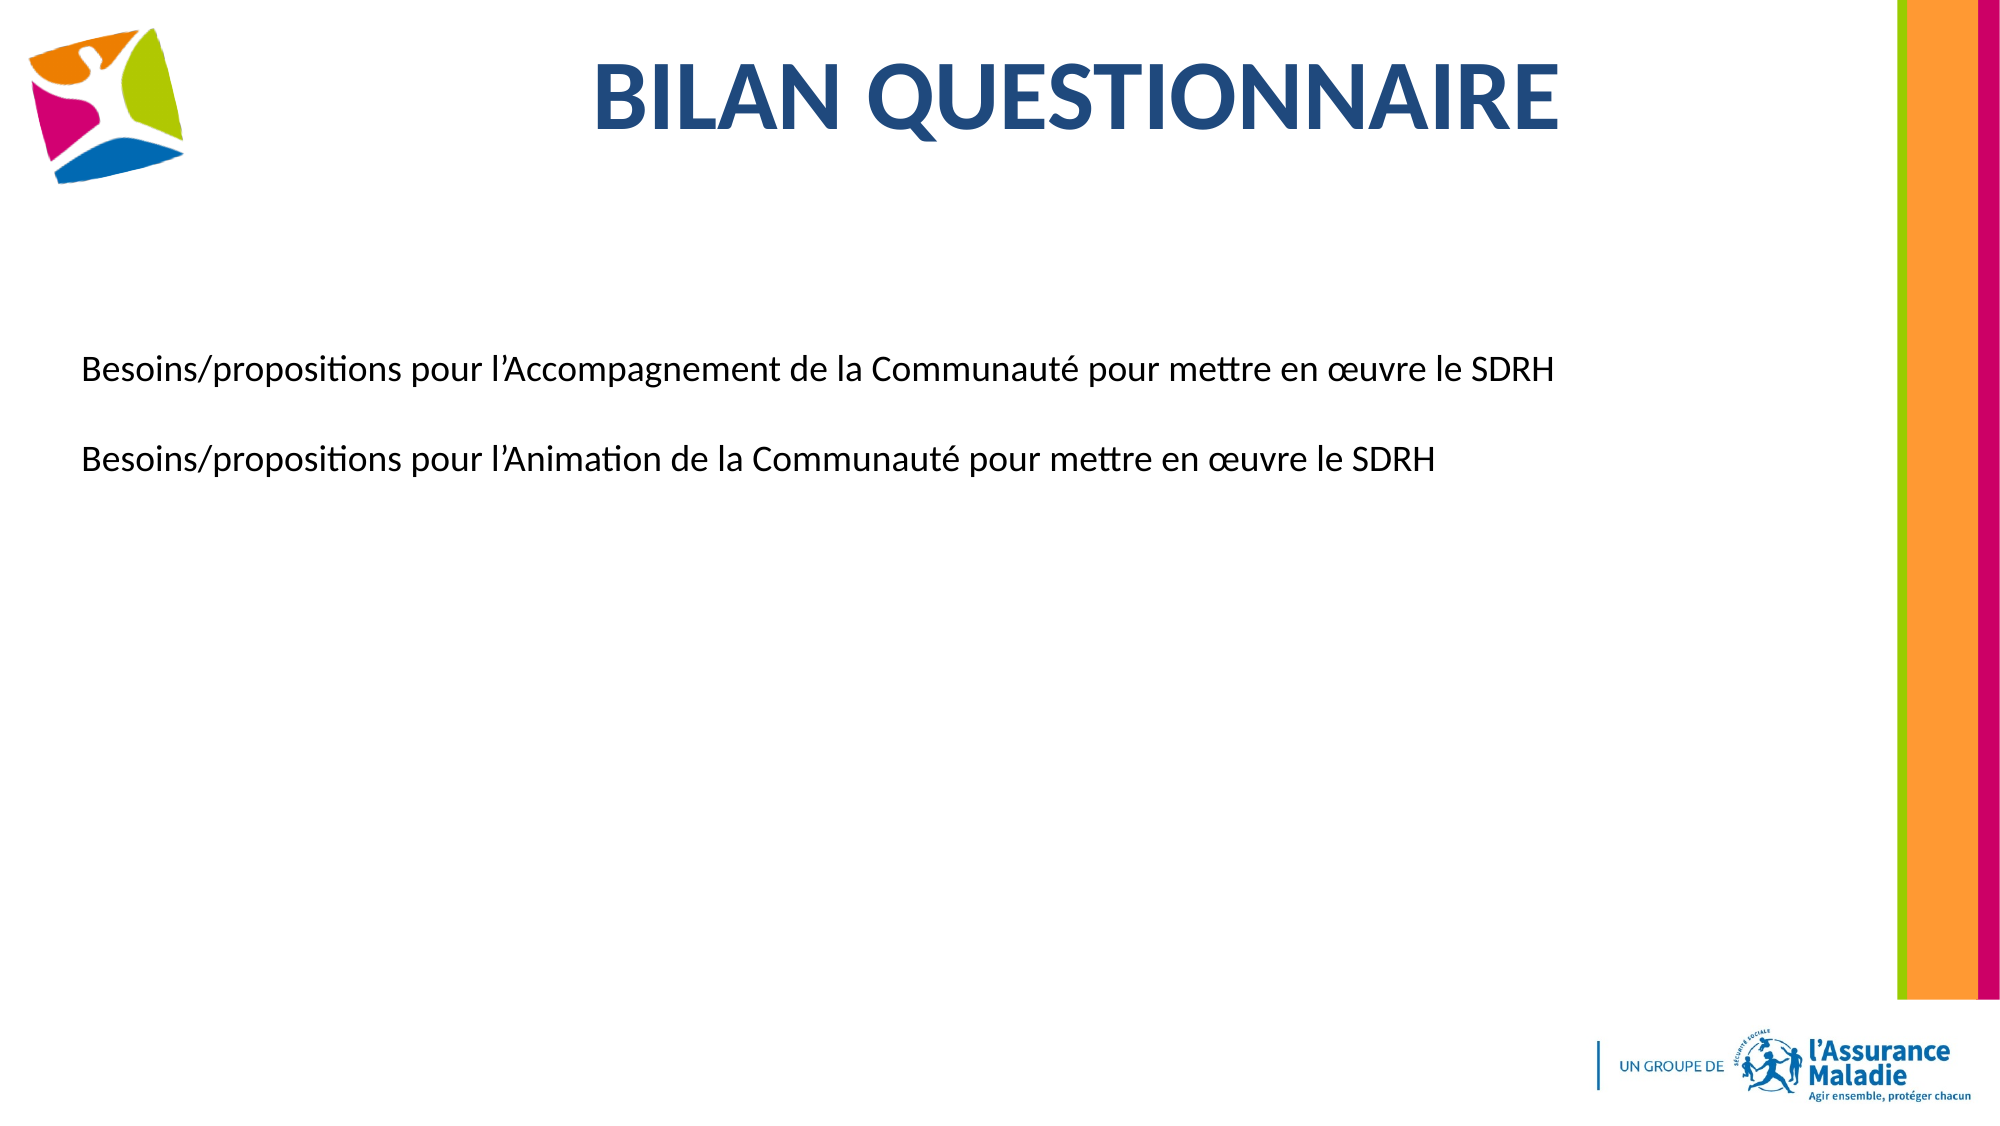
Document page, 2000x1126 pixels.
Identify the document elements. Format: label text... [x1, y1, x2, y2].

picture [24, 24, 188, 188]
title Bilan questionnaire [288, 30, 1866, 150]
picture [1564, 1014, 1998, 1126]
text_box Besoins/propositions pour l’Accompagnement de la Communauté pour mettre en œuvre le SDRH Besoins/propositions pour l’Animation de la Communauté pour mettre en œuvre le SDRH [66, 201, 1898, 531]
